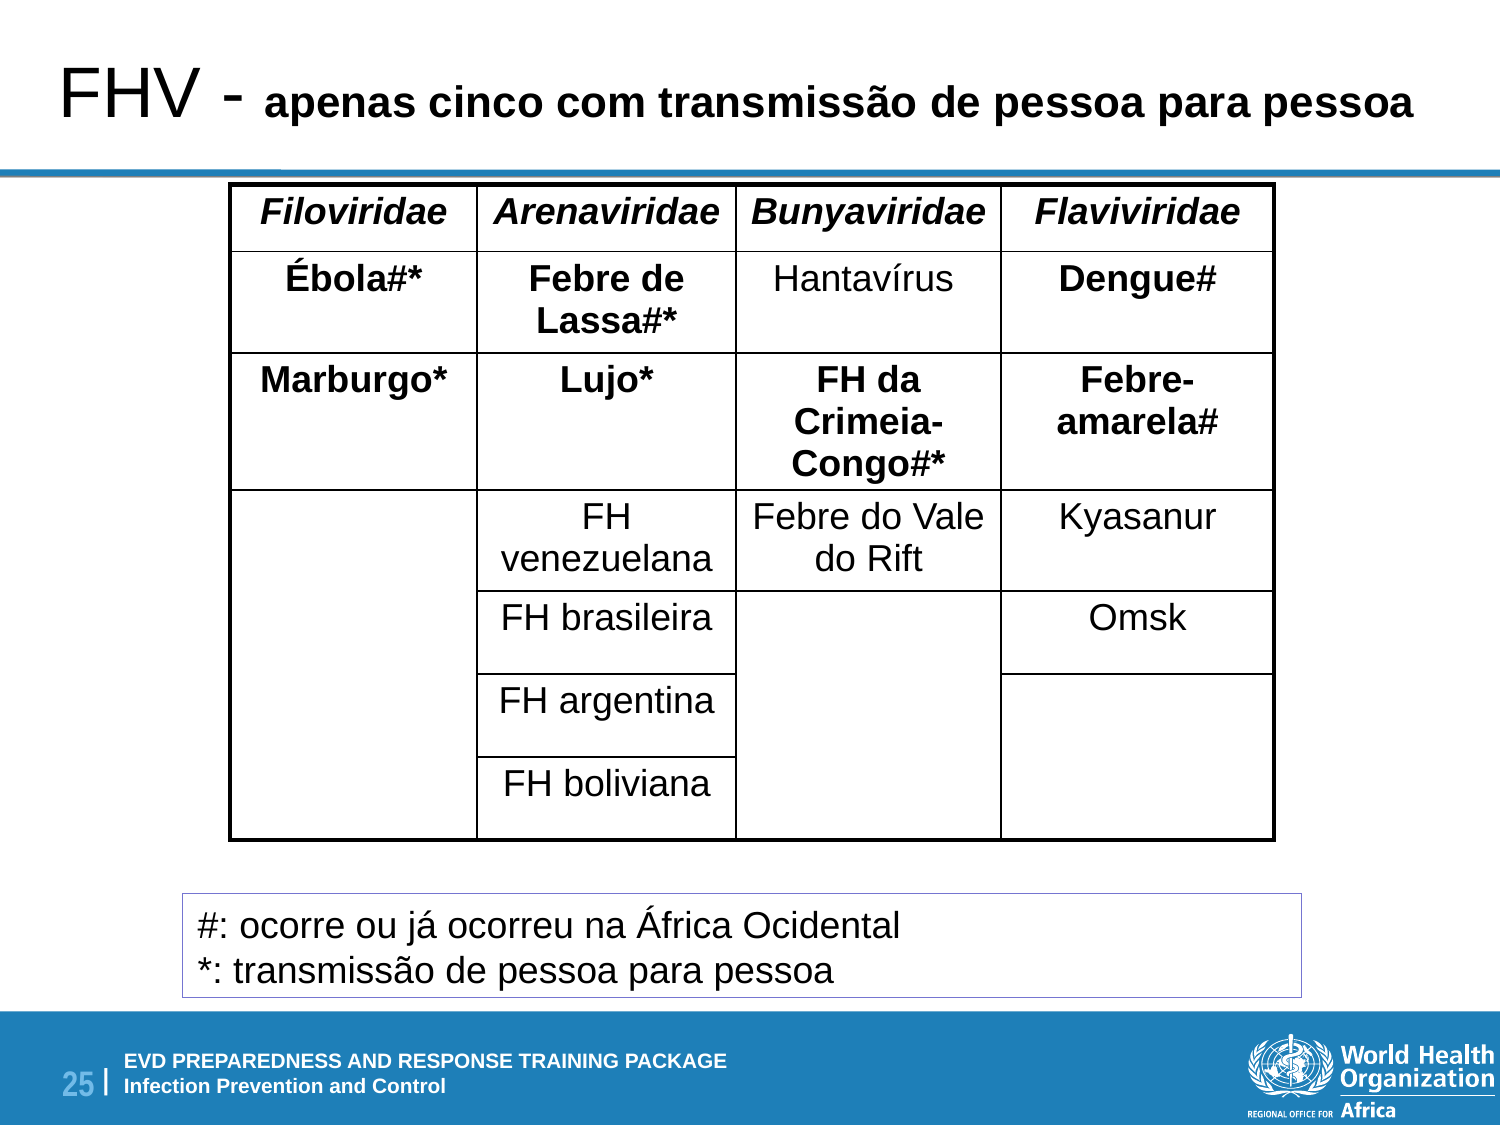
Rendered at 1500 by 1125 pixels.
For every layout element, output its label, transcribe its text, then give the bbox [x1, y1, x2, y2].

table_cell Febre do Vale do Rift [737, 491, 1000, 590]
table_cell [232, 491, 476, 838]
table_cell FH venezuelana [478, 491, 735, 590]
table_cell Omsk [1002, 592, 1272, 673]
table_cell Kyasanur [1002, 491, 1272, 590]
table_header Filoviridae [232, 187, 476, 251]
table_cell [737, 592, 1000, 838]
table_cell Dengue# [1002, 252, 1272, 352]
title FHV - apenas cinco com transmissão de pessoa para pessoa [37, 37, 1438, 141]
table_header Flaviviridae [1002, 187, 1272, 251]
table_cell FH argentina [478, 675, 735, 756]
table_cell FH da Crimeia-Congo#* [737, 354, 1000, 489]
table_header Arenaviridae [478, 187, 735, 251]
table_cell Lujo* [478, 354, 735, 489]
table_cell FH brasileira [478, 592, 735, 673]
text_box #: ocorre ou já ocorreu na África Ocidental *: transmissão de pessoa para pessoa [182, 893, 1302, 998]
table_cell [1002, 675, 1272, 838]
table_cell Febre de Lassa#* [478, 252, 735, 352]
table_cell Febre-amarela# [1002, 354, 1272, 489]
table_cell FH boliviana [478, 758, 735, 838]
table_cell Marburgo* [232, 354, 476, 489]
table_cell Hantavírus [737, 252, 1000, 352]
table_header Bunyaviridae [737, 187, 1000, 251]
table_cell Ébola#* [232, 252, 476, 352]
